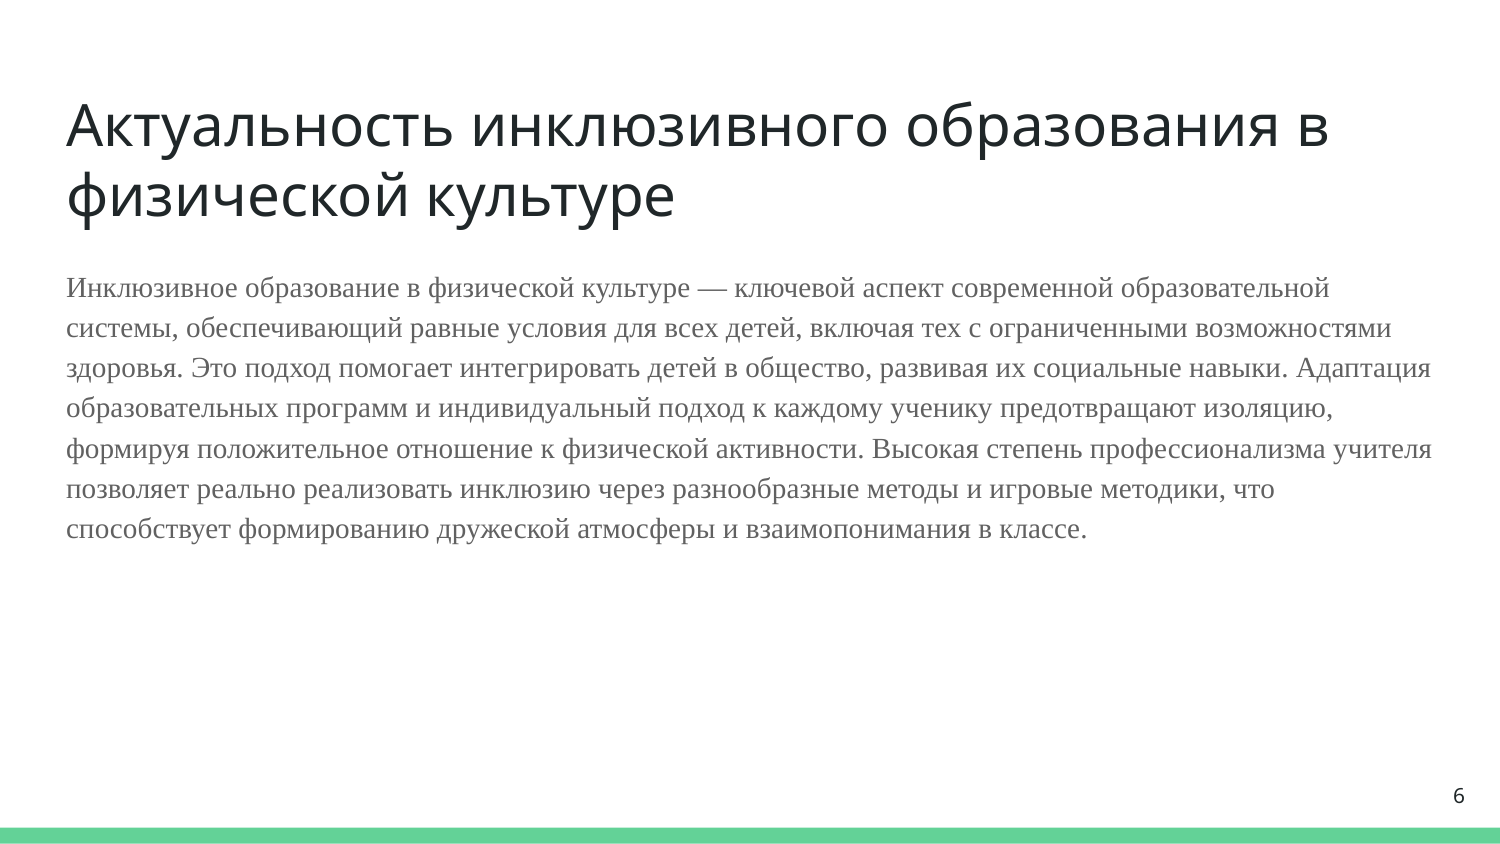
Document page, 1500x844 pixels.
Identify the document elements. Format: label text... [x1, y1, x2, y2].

slide_number 6 [1389, 764, 1480, 830]
title Актуальность инклюзивного образования в физической культуре [51, 72, 1449, 167]
list Инклюзивное образование в физической культуре — ключевой аспект современной образовательной системы, обеспечивающий равные условия для всех детей, включая тех с ограниченными возможностями здоровья. Это подход помогает интегрировать детей в общество, развивая их социальные навыки. Адаптация образовательных программ и индивидуальный подход к каждому ученику предотвращают изоляцию, формируя положительное отношение к физической активности. Высокая степень профессионализма учителя позволяет реально реализовать инклюзию через разнообразные методы и игровые методики, что способствует формированию дружеской атмосферы и взаимопонимания в классе. [51, 248, 1449, 774]
